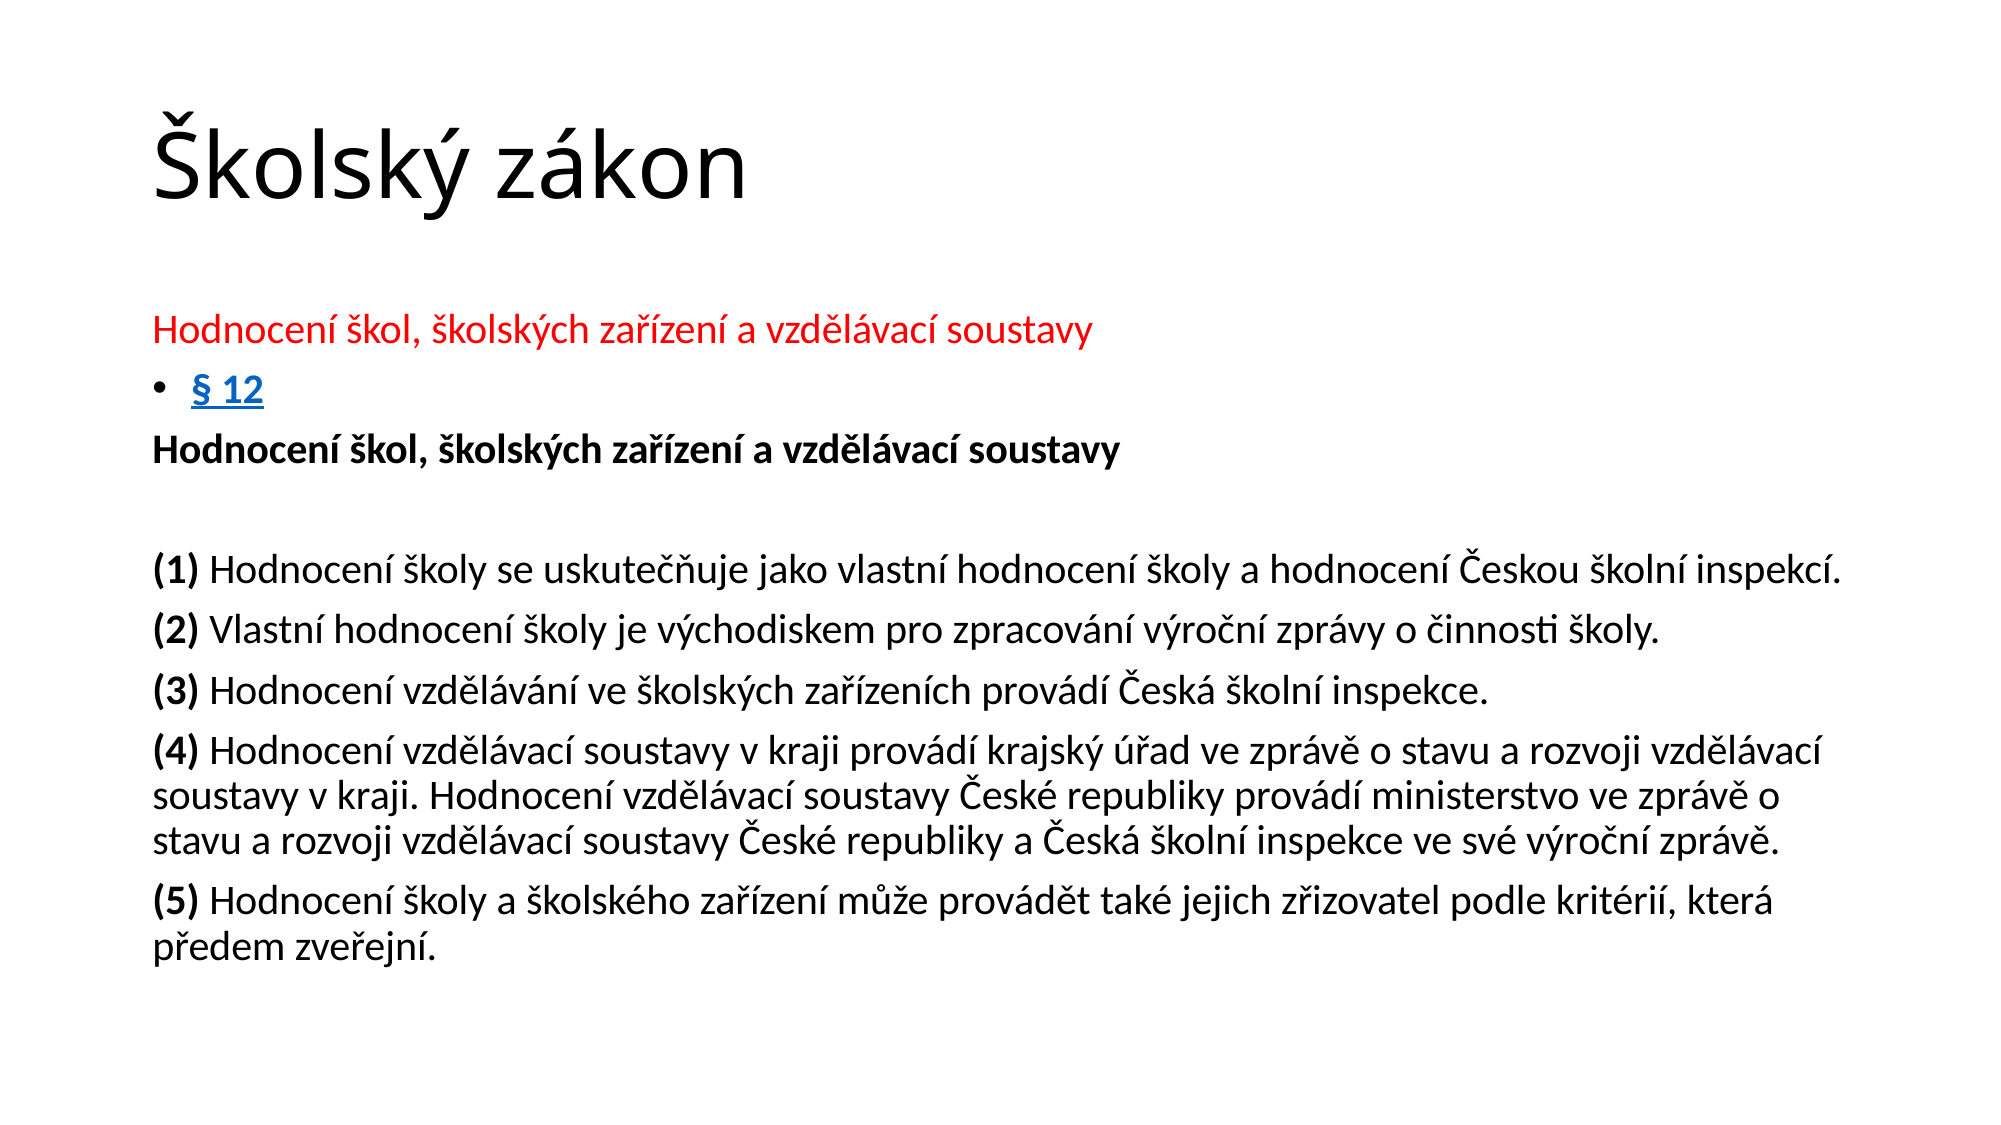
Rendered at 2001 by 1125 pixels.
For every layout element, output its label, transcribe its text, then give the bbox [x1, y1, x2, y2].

title Školský zákon [137, 59, 1863, 278]
list Hodnocení škol, školských zařízení a vzdělávací soustavy § 12 Hodnocení škol, školských zařízení a vzdělávací soustavy (1) Hodnocení školy se uskutečňuje jako vlastní hodnocení školy a hodnocení Českou školní inspekcí. (2) Vlastní hodnocení školy je východiskem pro zpracování výroční zprávy o činnosti školy. (3) Hodnocení vzdělávání ve školských zařízeních provádí Česká školní inspekce. (4) Hodnocení vzdělávací soustavy v kraji provádí krajský úřad ve zprávě o stavu a rozvoji vzdělávací soustavy v kraji. Hodnocení vzdělávací soustavy České republiky provádí ministerstvo ve zprávě o stavu a rozvoji vzdělávací soustavy České republiky a Česká školní inspekce ve své výroční zprávě. (5) Hodnocení školy a školského zařízení může provádět také jejich zřizovatel podle kritérií, která předem zveřejní. [137, 299, 1863, 1014]
